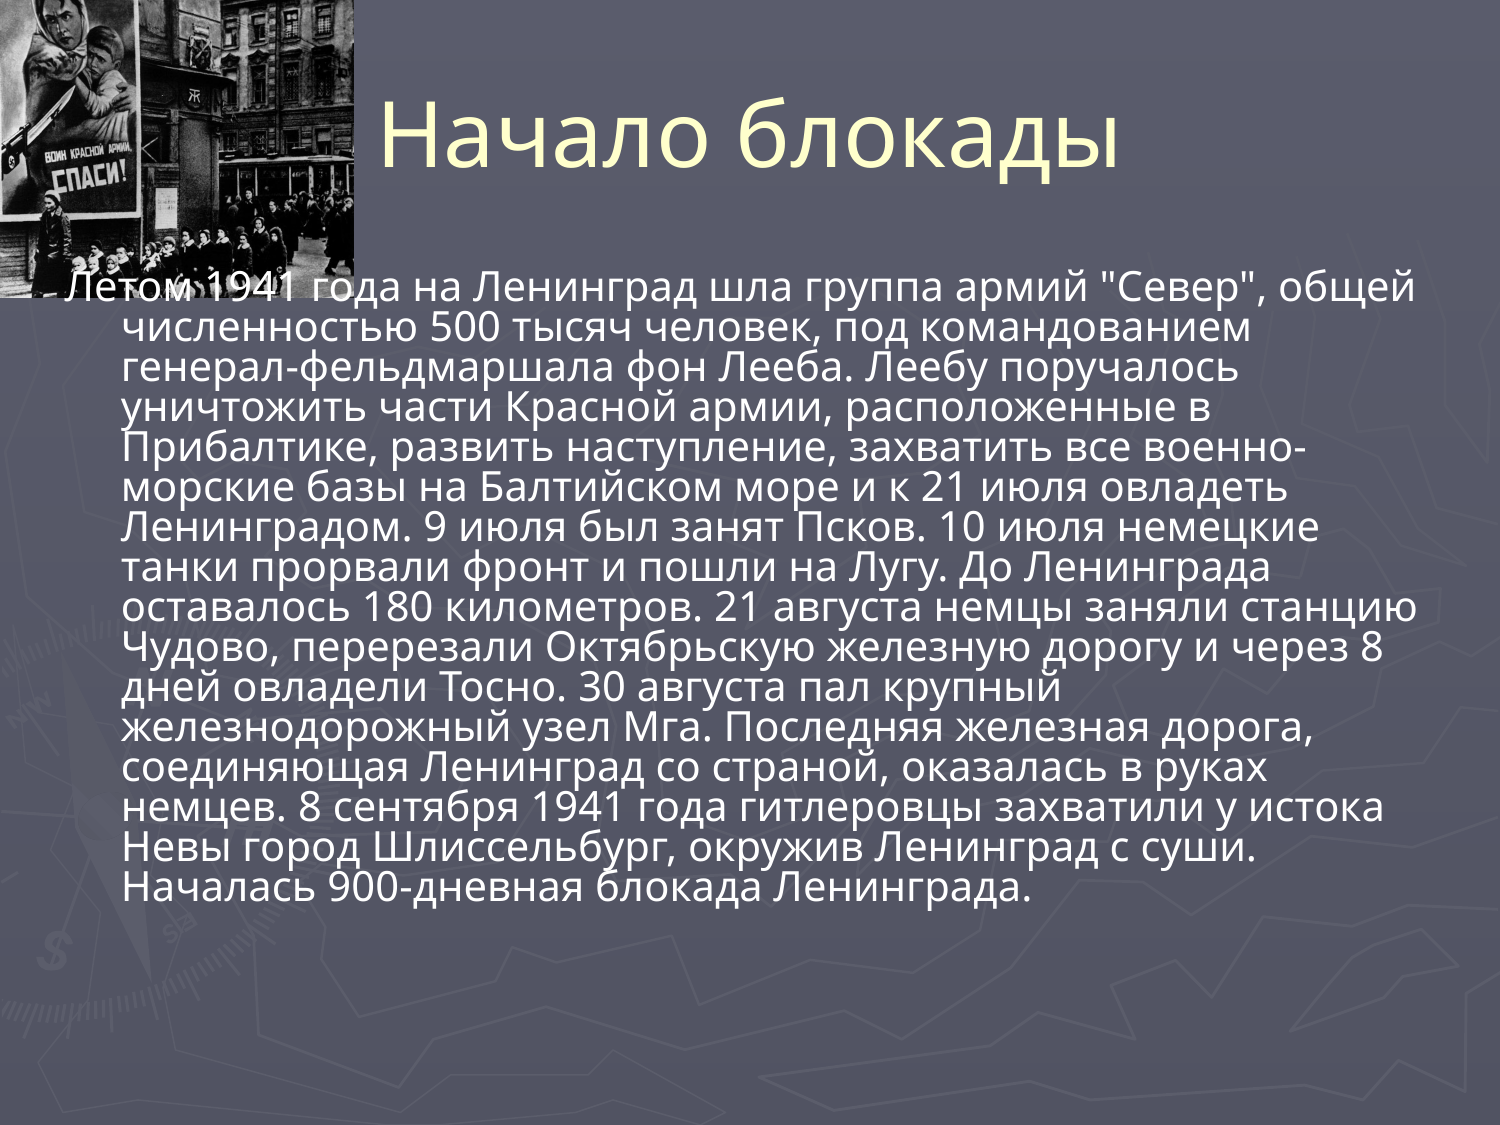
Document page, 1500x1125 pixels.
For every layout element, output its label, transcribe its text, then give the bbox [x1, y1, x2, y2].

list Летом 1941 года на Ленинград шла группа армий "Север", общей численностью 500 тысяч человек, под командованием генерал-фельдмаршала фон Лееба. Леебу поручалось уничтожить части Красной армии, расположенные в Прибалтике, развить наступление, захватить все военно-морские базы на Балтийском море и к 21 июля овладеть Ленинградом. 9 июля был занят Псков. 10 июля немецкие танки прорвали фронт и пошли на Лугу. До Ленинграда оставалось 180 километров. 21 августа немцы заняли станцию Чудово, перерезали Октябрьскую железную дорогу и через 8 дней овладели Тосно. 30 августа пал крупный железнодорожный узел Мга. Последняя железная дорога, соединяющая Ленинград со страной, оказалась в руках немцев. 8 сентября 1941 года гитлеровцы захватили у истока Невы город Шлиссельбург, окружив Ленинград с суши. Началась 900-дневная блокада Ленинграда. [49, 262, 1451, 1001]
picture [0, 0, 354, 298]
title Начало блокады [357, 37, 1451, 226]
